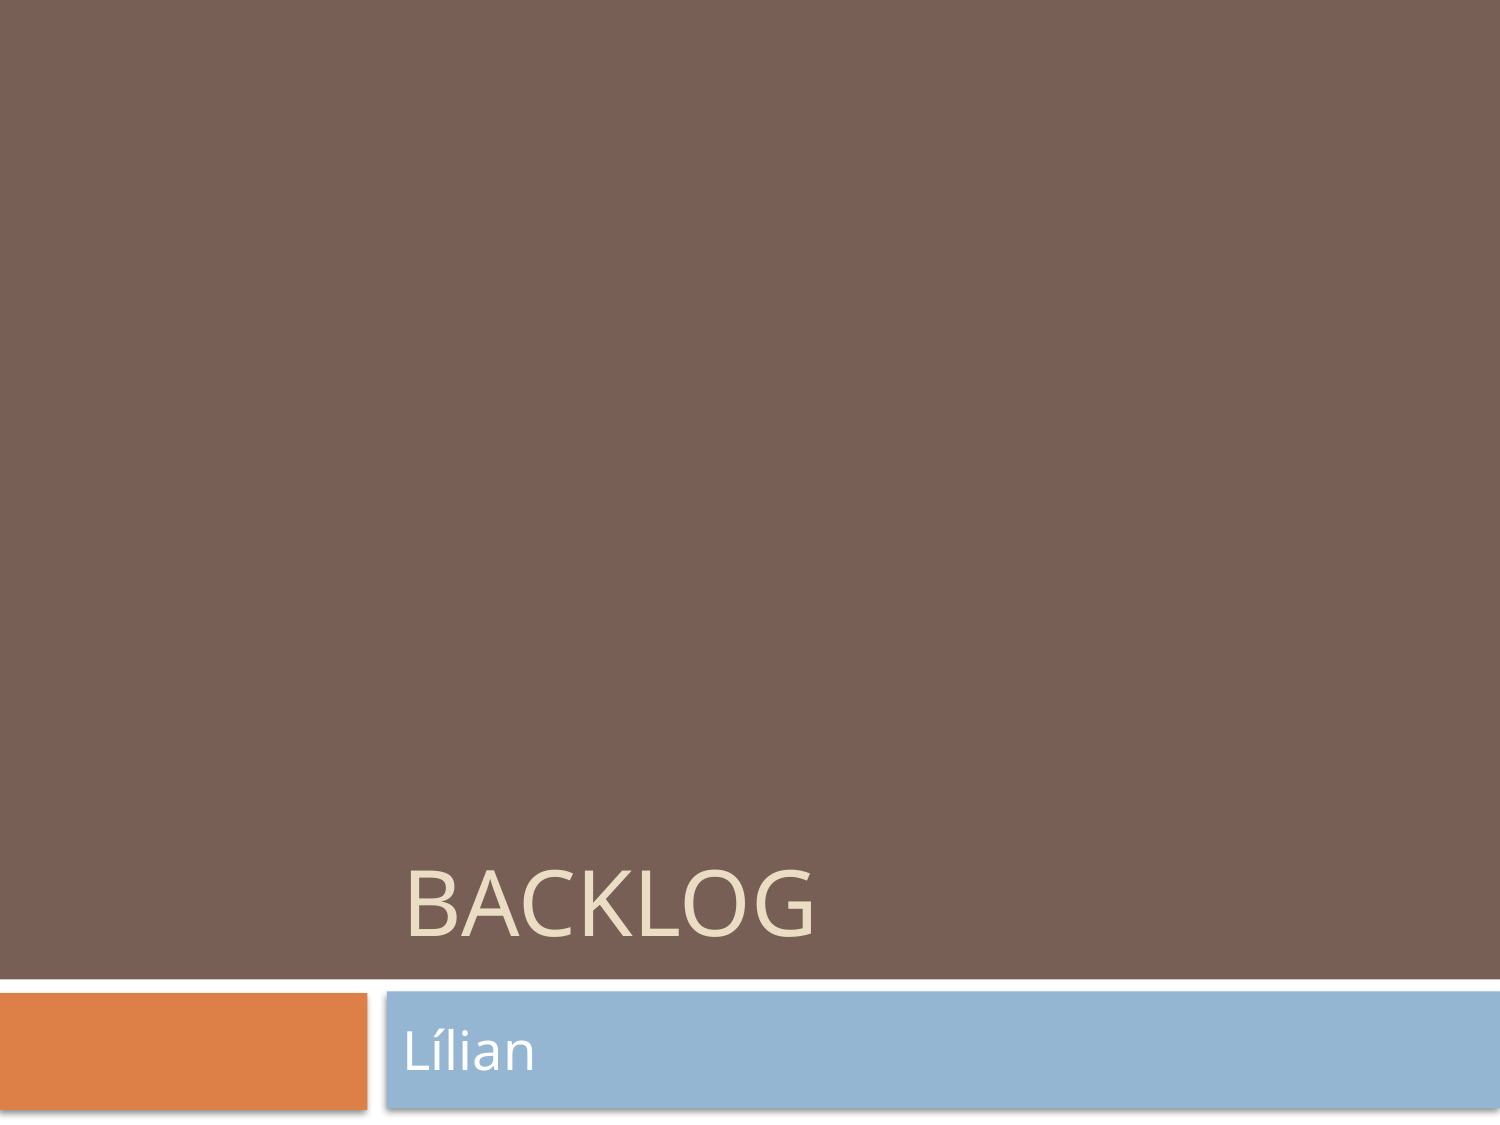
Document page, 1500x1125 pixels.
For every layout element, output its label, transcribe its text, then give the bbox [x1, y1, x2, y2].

title Backlog [387, 662, 1450, 963]
subtitle Lílian [387, 992, 1488, 1105]
